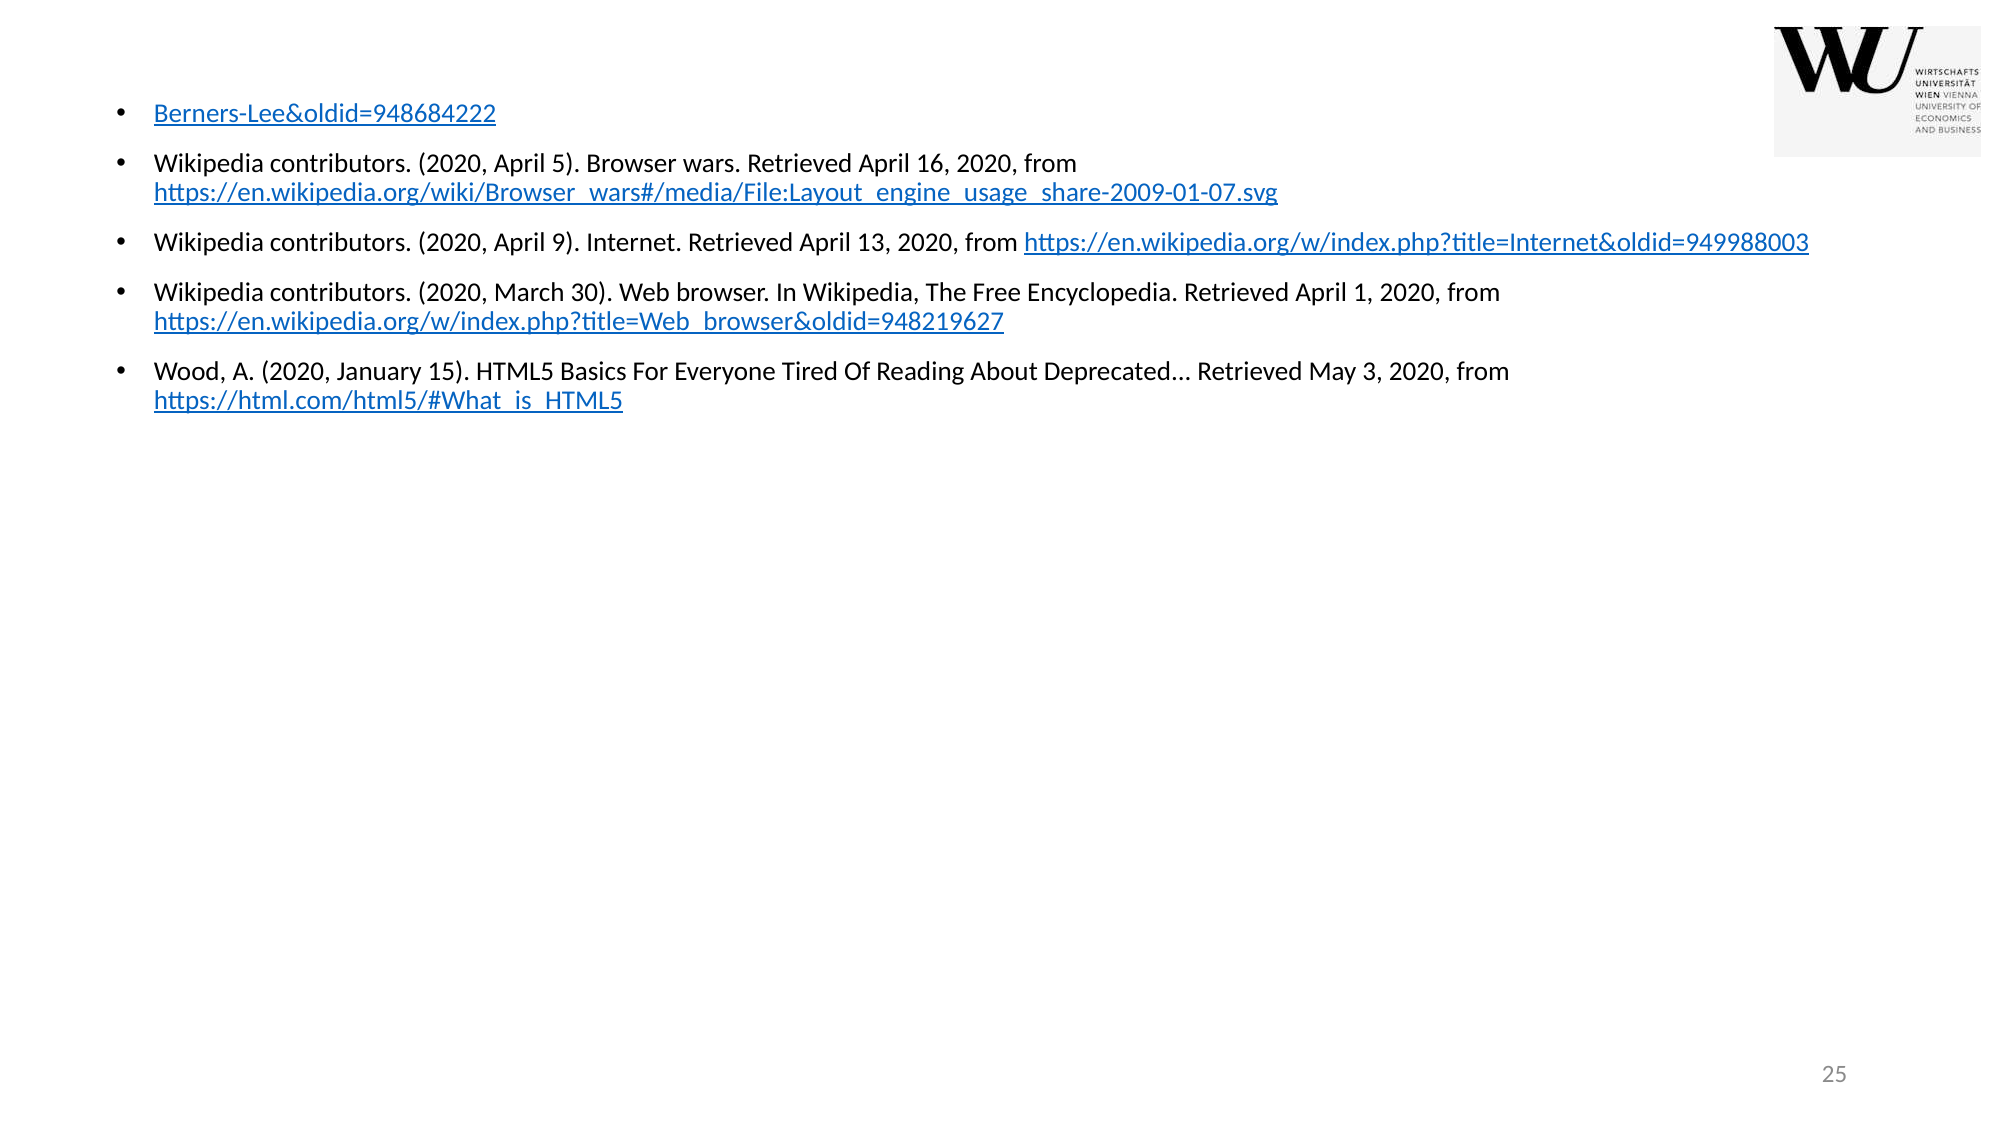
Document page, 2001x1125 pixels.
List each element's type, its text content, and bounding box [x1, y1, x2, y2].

slide_number 25 [1412, 1042, 1863, 1103]
picture [1774, 26, 1981, 157]
text_box Berners-Lee&oldid=948684222 Wikipedia contributors. (2020, April 5). Browser wars. Retrieved April 16, 2020, from https://en.wikipedia.org/wiki/Browser_wars#/media/File:Layout_engine_usage_share-2009-01-07.svg Wikipedia contributors. (2020, April 9). Internet. Retrieved April 13, 2020, from https://en.wikipedia.org/w/index.php?title=Internet&oldid=949988003 Wikipedia contributors. (2020, March 30). Web browser. In Wikipedia, The Free Encyclopedia. Retrieved April 1, 2020, from https://en.wikipedia.org/w/index.php?title=Web_browser&oldid=948219627 Wood, A. (2020, January 15). HTML5 Basics For Everyone Tired Of Reading About Deprecated... Retrieved May 3, 2020, from https://html.com/html5/#What_is_HTML5 [101, 91, 1827, 1008]
